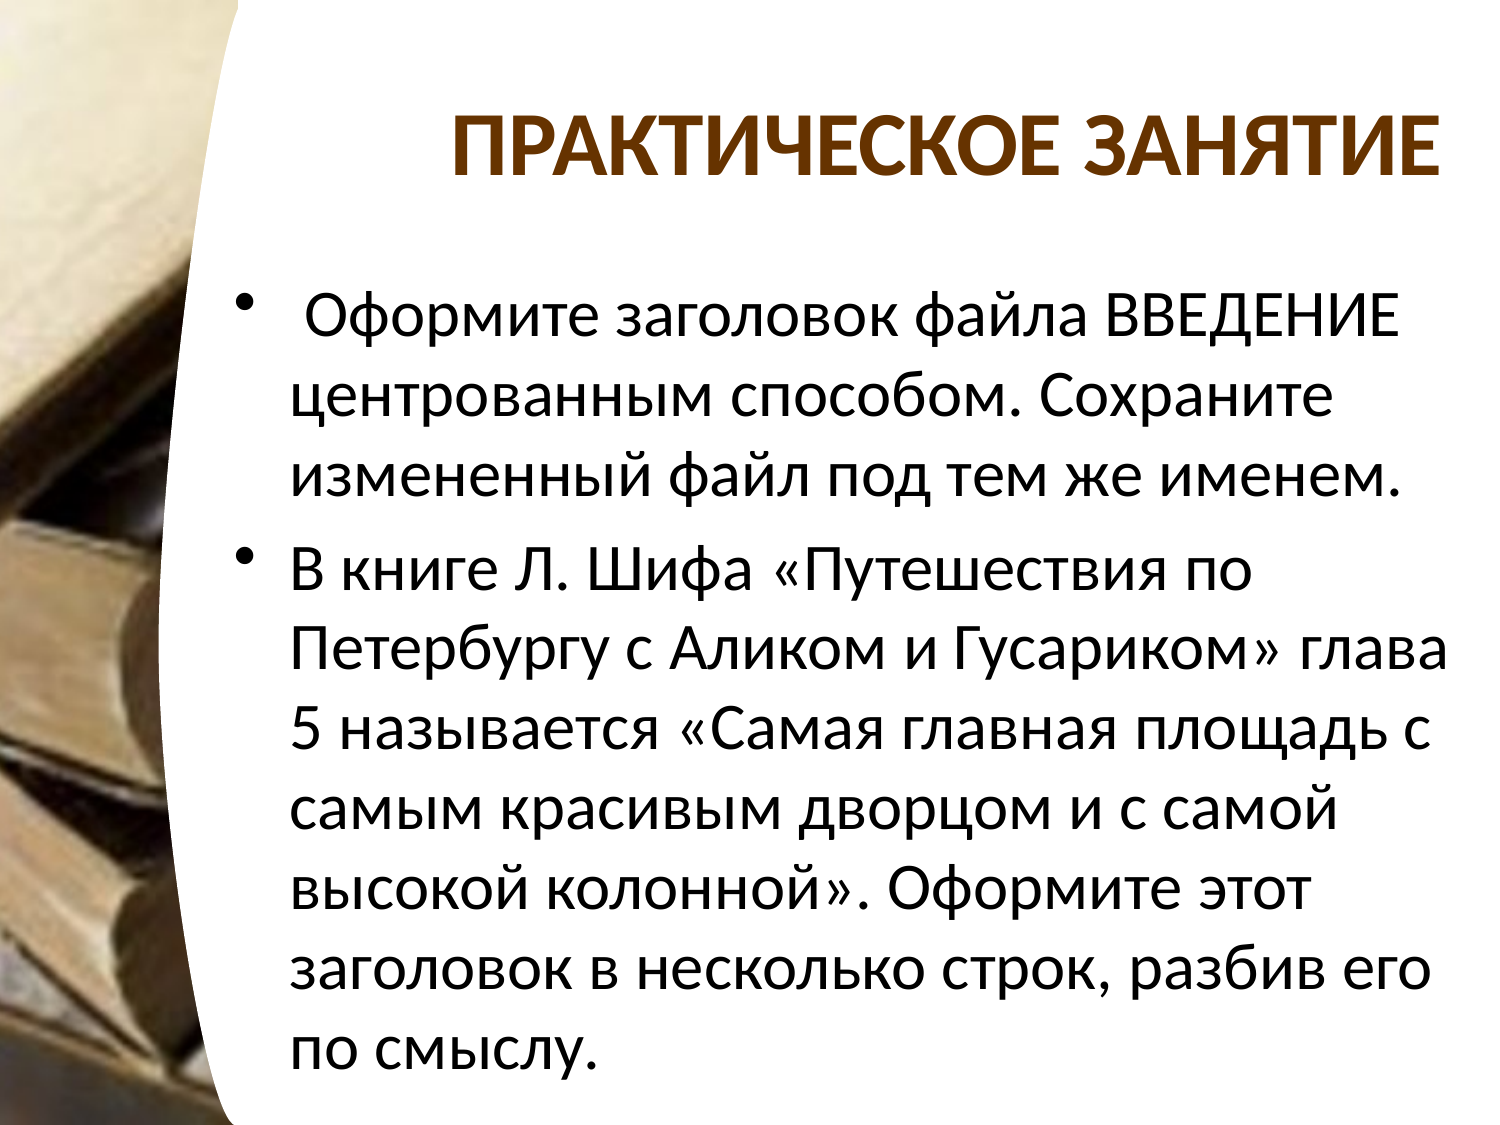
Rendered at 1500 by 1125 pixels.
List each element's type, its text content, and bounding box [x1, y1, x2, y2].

list Оформите заголовок файла ВВЕДЕНИЕ центрованным способом. Сохраните измененный файл под тем же именем. В книге Л. Шифа «Путешествия по Петербургу с Аликом и Гусариком» глава 5 называется «Самая главная площадь с самым красивым дворцом и с самой высокой колонной». Оформите этот заголовок в несколько строк, разбив его по смыслу. [217, 261, 1472, 1006]
picture [0, 0, 238, 1125]
title ПРАКТИЧЕСКОЕ ЗАНЯТИЕ [288, 43, 1460, 234]
